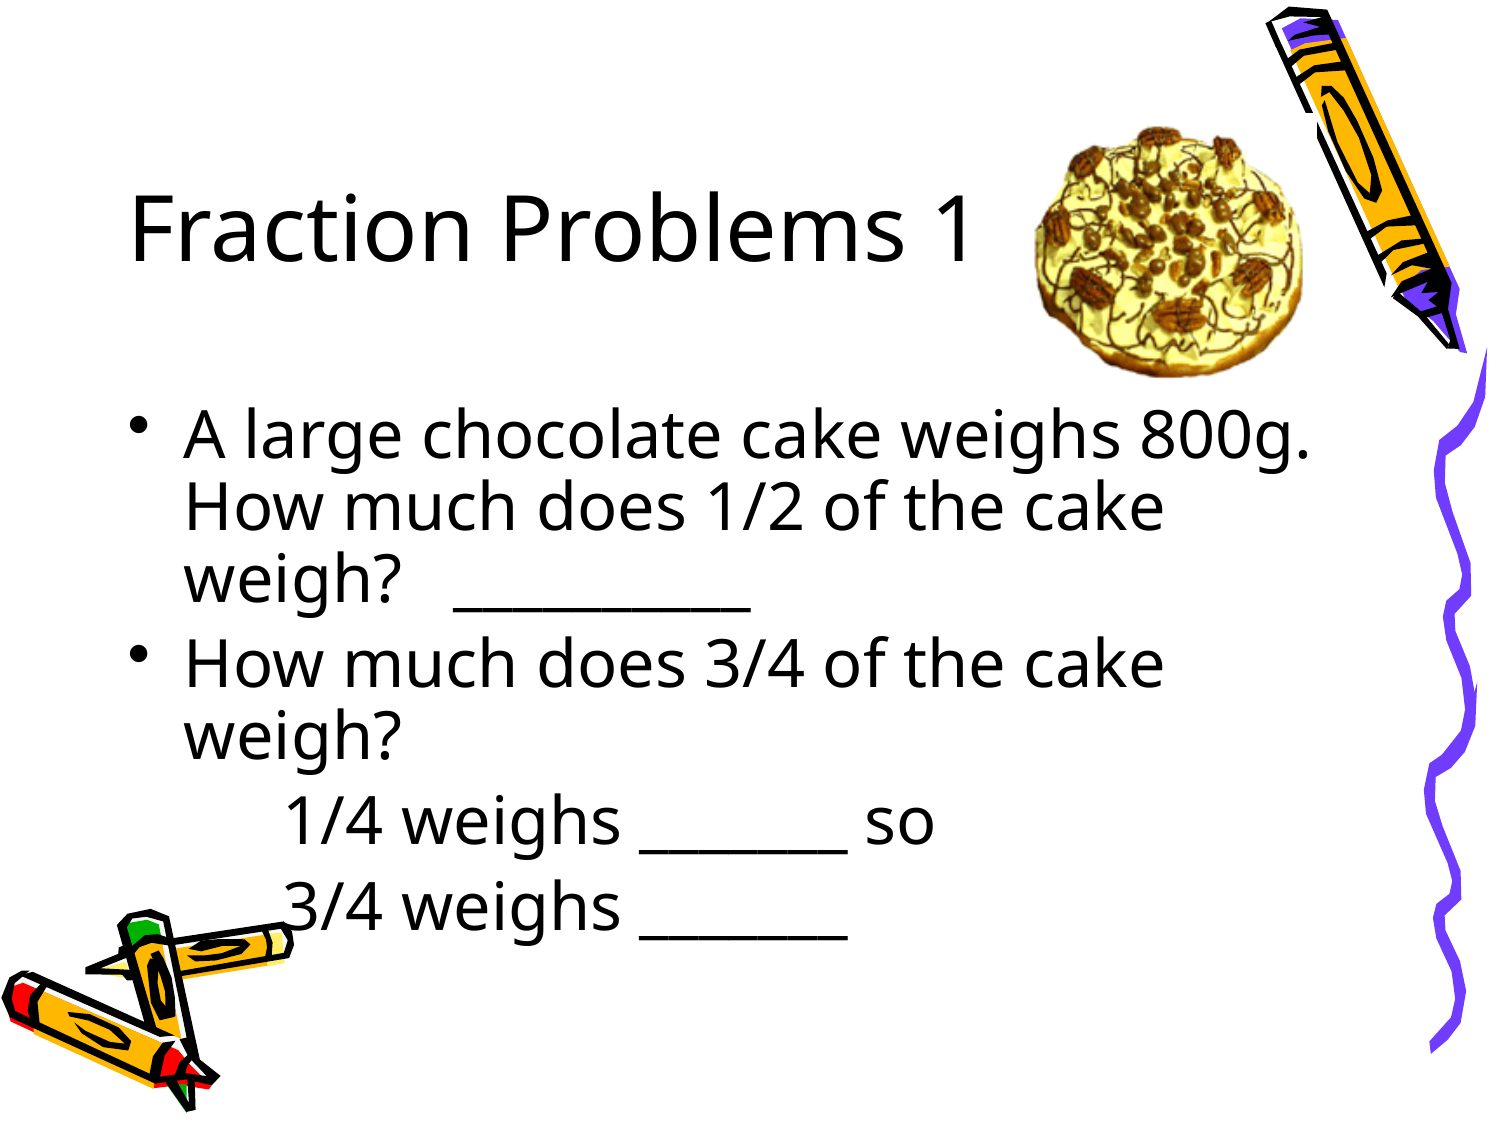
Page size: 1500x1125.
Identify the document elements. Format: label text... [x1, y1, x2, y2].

picture [1021, 113, 1318, 392]
title Fraction Problems 1 [112, 24, 1240, 288]
list A large chocolate cake weighs 800g. How much does 1/2 of the cake weigh? __________ How much does 3/4 of the cake weigh? 1/4 weighs _______ so 3/4 weighs _______ [112, 299, 1376, 901]
